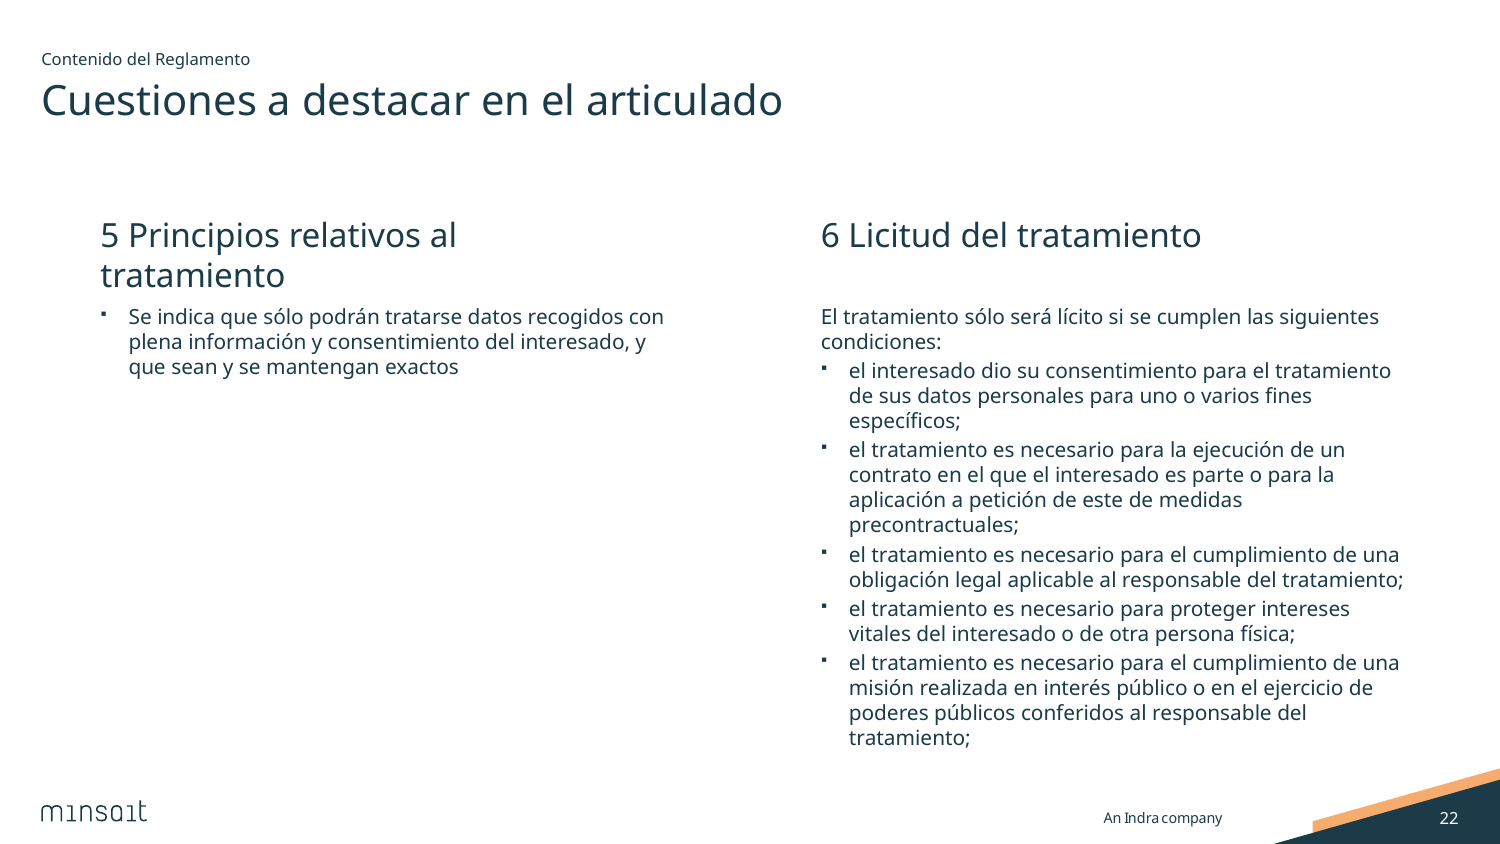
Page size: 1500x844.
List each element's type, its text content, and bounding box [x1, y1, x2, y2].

text_box 6 Licitud del tratamiento [820, 214, 1280, 328]
text_box El tratamiento sólo será lícito si se cumplen las siguientes condiciones: el interesado dio su consentimiento para el tratamiento de sus datos personales para uno o varios fines específicos; el tratamiento es necesario para la ejecución de un contrato en el que el interesado es parte o para la aplicación a petición de este de medidas precontractuales; el tratamiento es necesario para el cumplimiento de una obligación legal aplicable al responsable del tratamiento; el tratamiento es necesario para proteger intereses vitales del interesado o de otra persona física; el tratamiento es necesario para el cumplimiento de una misión realizada en interés público o en el ejercicio de poderes públicos conferidos al responsable del tratamiento; [820, 303, 1413, 777]
text_box 5 Principios relativos al tratamiento [100, 214, 644, 328]
title Cuestiones a destacar en el articulado [41, 79, 1459, 193]
list Contenido del Reglamento [41, 43, 1459, 75]
text_box Se indica que sólo podrán tratarse datos recogidos con plena información y consentimiento del interesado, y que sean y se mantengan exactos [100, 303, 680, 777]
